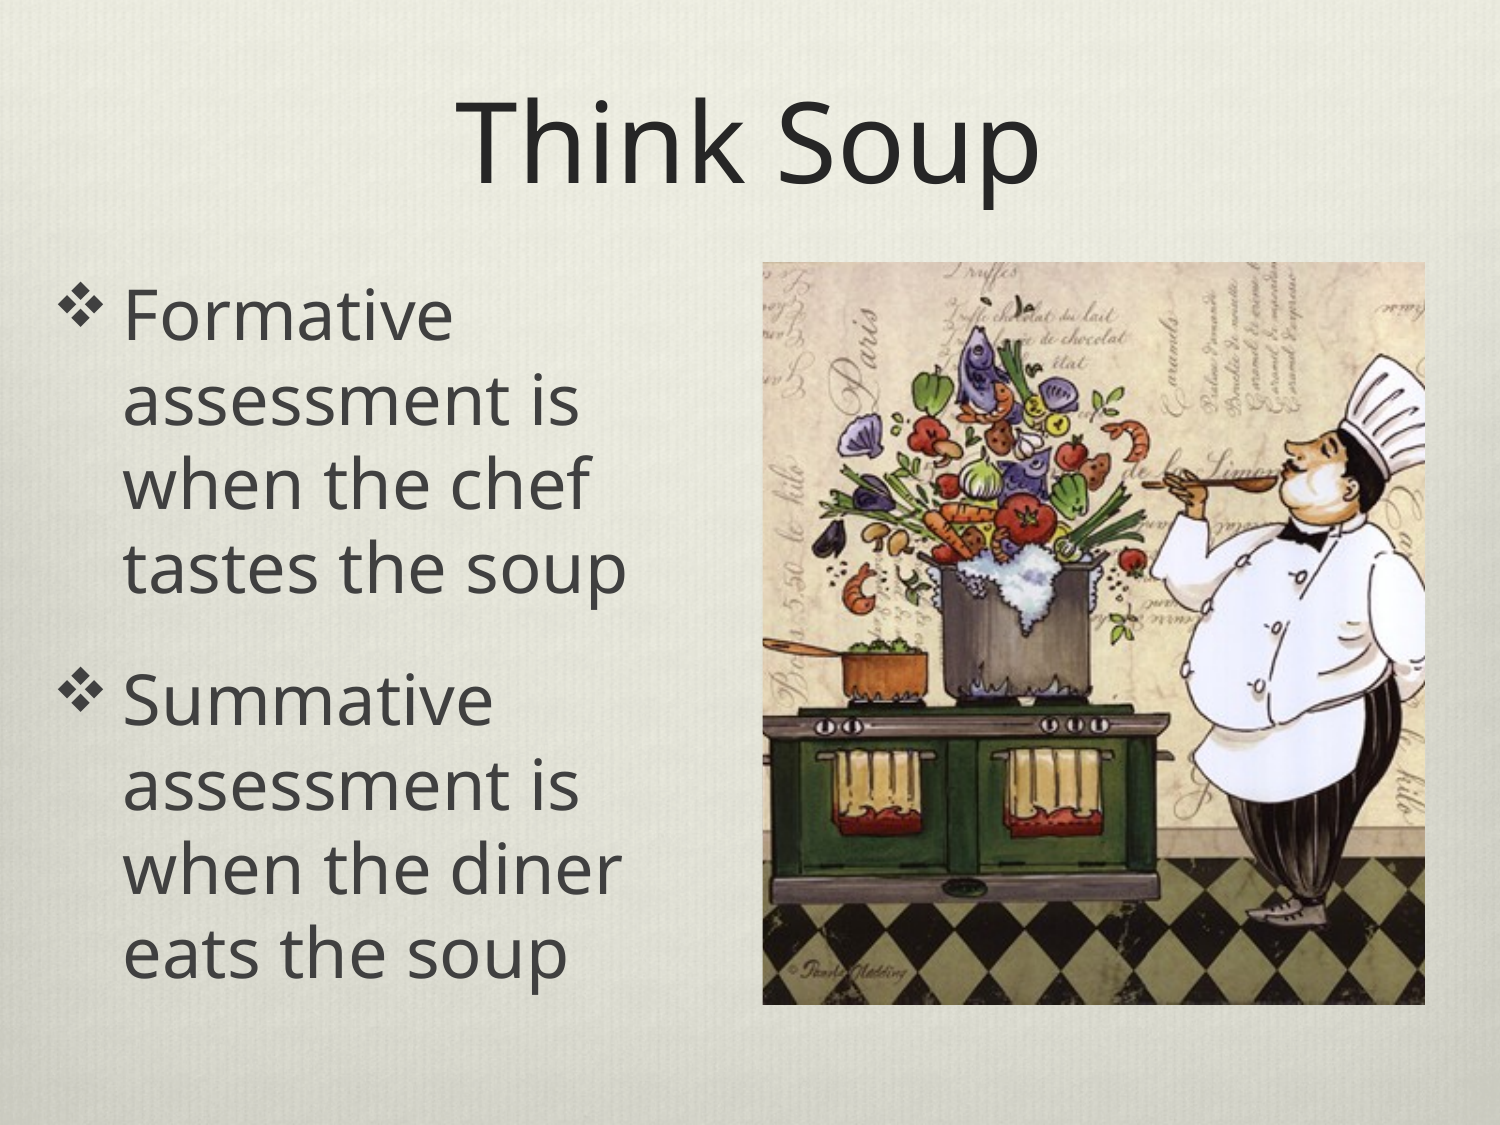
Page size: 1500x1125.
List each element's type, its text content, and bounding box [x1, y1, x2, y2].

title Think Soup [75, 45, 1425, 233]
list Formative assessment is when the chef tastes the soup Summative assessment is when the diner eats the soup [37, 262, 761, 1005]
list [761, 261, 1426, 1006]
